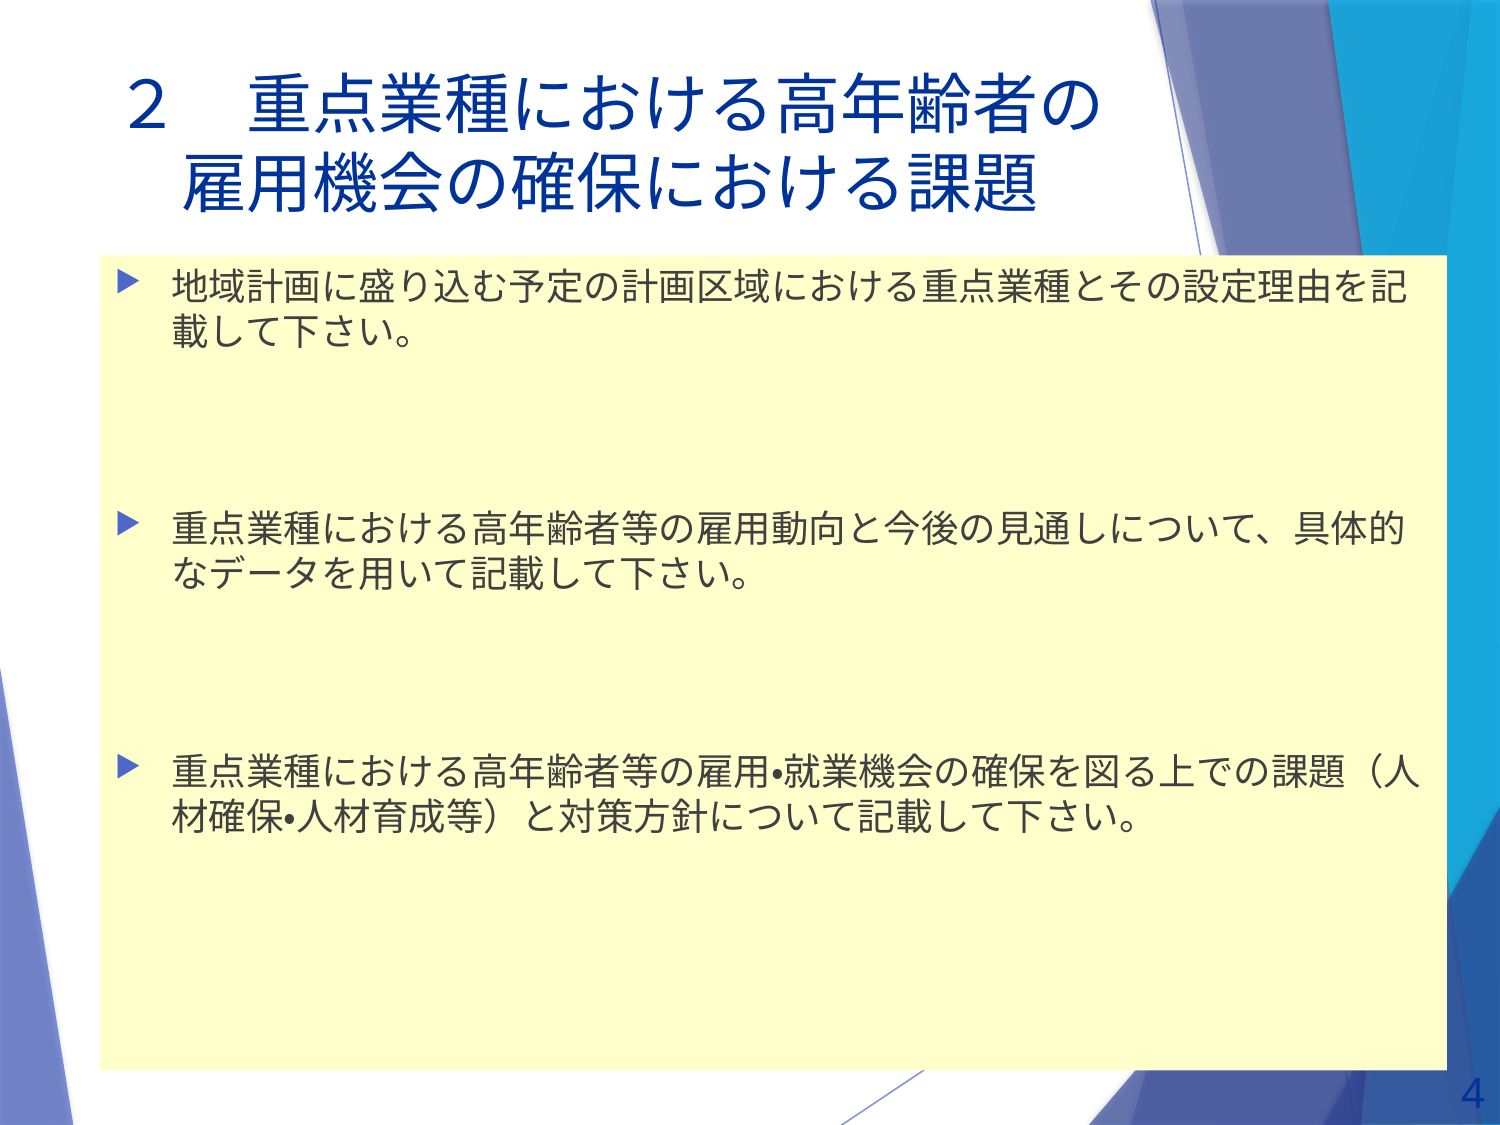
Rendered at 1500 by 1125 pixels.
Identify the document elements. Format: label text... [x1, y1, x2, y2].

slide_number 3 [1415, 1065, 1500, 1125]
text_box [99, 224, 1142, 303]
list 地域計画に盛り込む予定の計画区域における重点業種とその設定理由を記載して下さい。 重点業種における高年齢者等の雇用動向と今後の見通しについて、具体的なデータを用いて記載して下さい。 重点業種における高年齢者等の雇用・就業機会の確保を図る上での課題（人材確保・人材育成等）と対策方針について記載して下さい。 [99, 255, 1447, 1071]
title ２ 重点業種における高年齢者の 雇用機会の確保における課題 [99, 54, 1142, 224]
